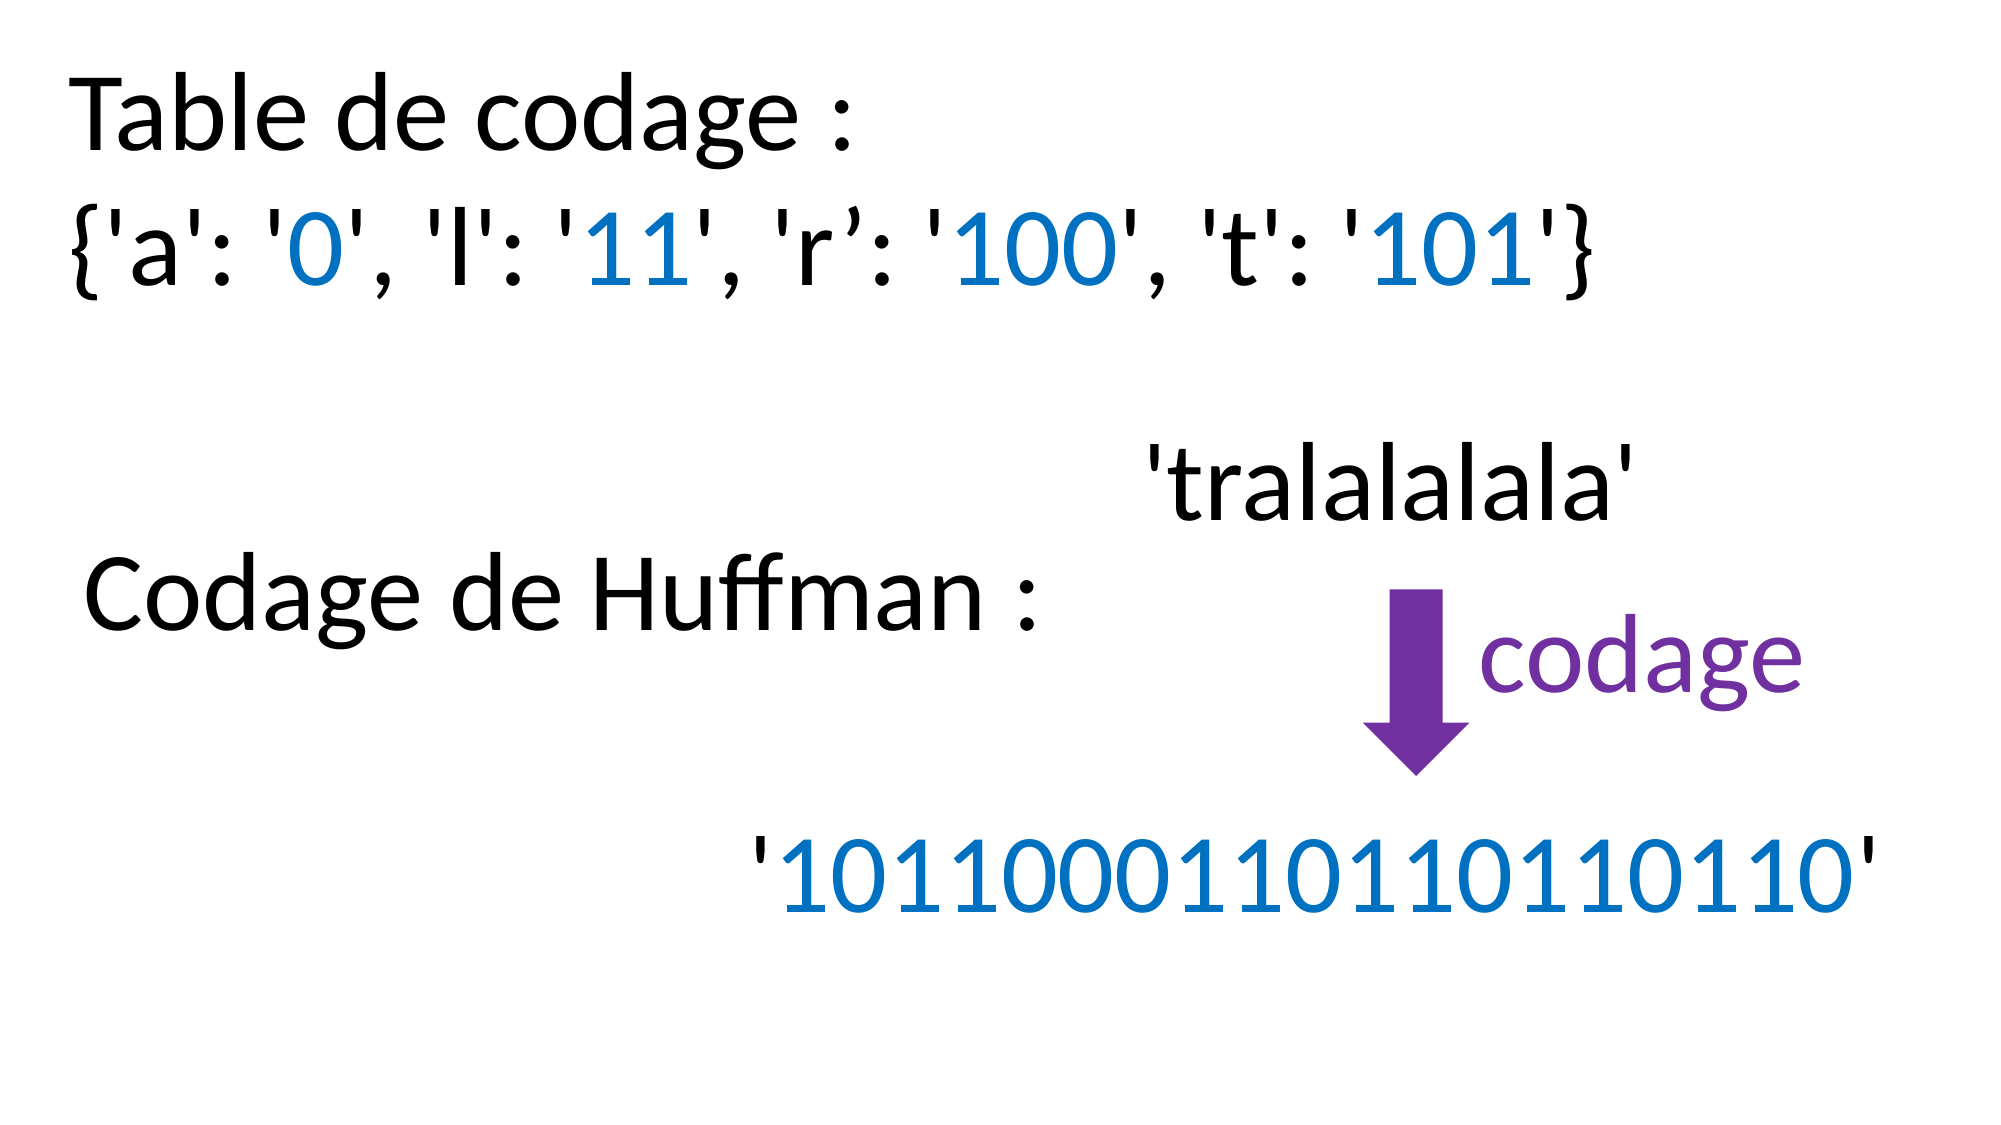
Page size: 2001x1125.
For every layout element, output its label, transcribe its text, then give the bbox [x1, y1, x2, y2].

text_box '1011000110110110110' [733, 792, 2000, 943]
text_box 'tralalalala' [1127, 400, 1756, 551]
text_box Table de codage : {'a': '0', 'l': '11', 'r’: '100', 't': '101'} [53, 30, 1675, 315]
text_box [1362, 589, 1470, 776]
text_box Codage de Huffman : [69, 510, 1691, 661]
text_box codage [1464, 572, 2000, 723]
